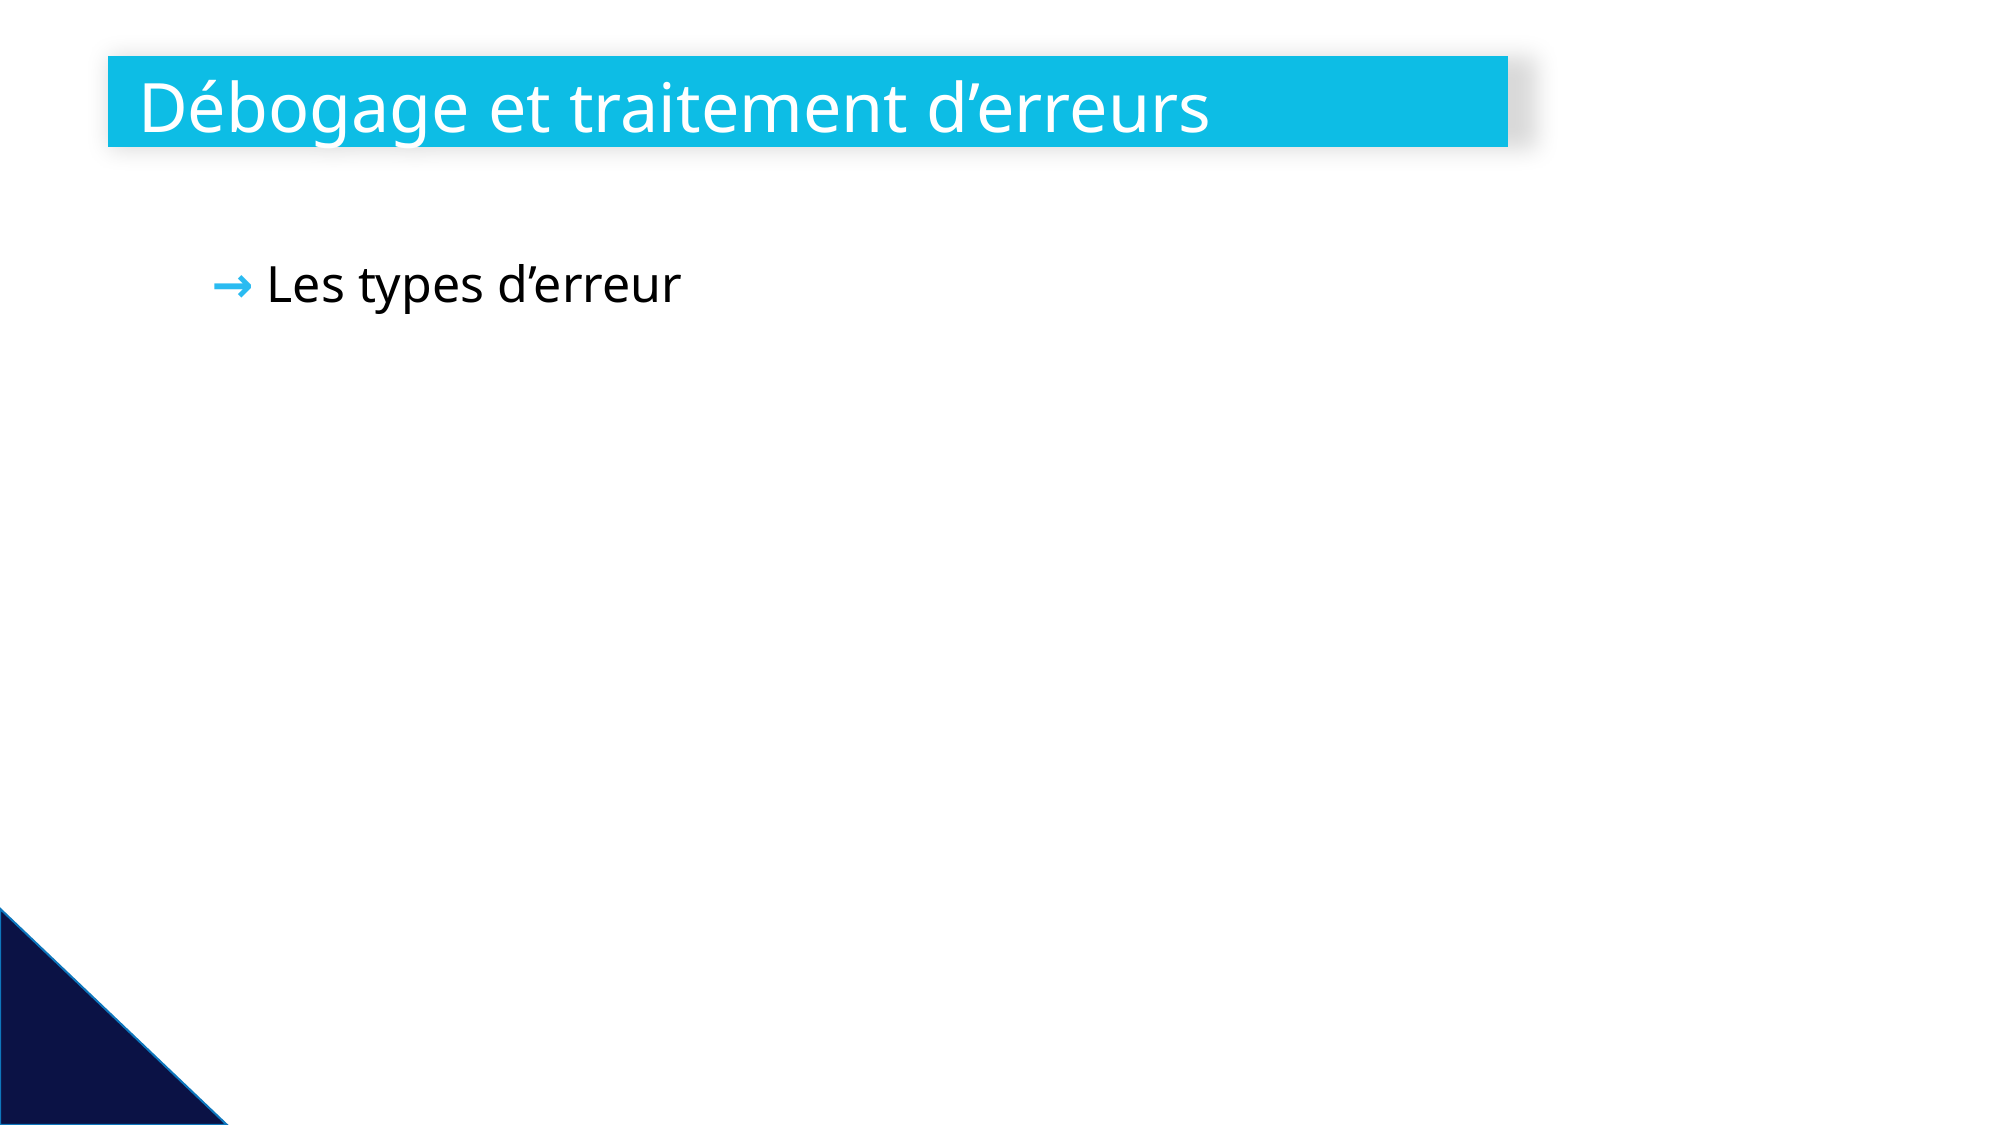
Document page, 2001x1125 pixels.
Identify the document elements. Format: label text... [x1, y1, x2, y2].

text_box → Les types d’erreur [196, 185, 1596, 320]
text_box [0, 907, 229, 1125]
title Débogage et traitement d’erreurs [108, 56, 1508, 147]
